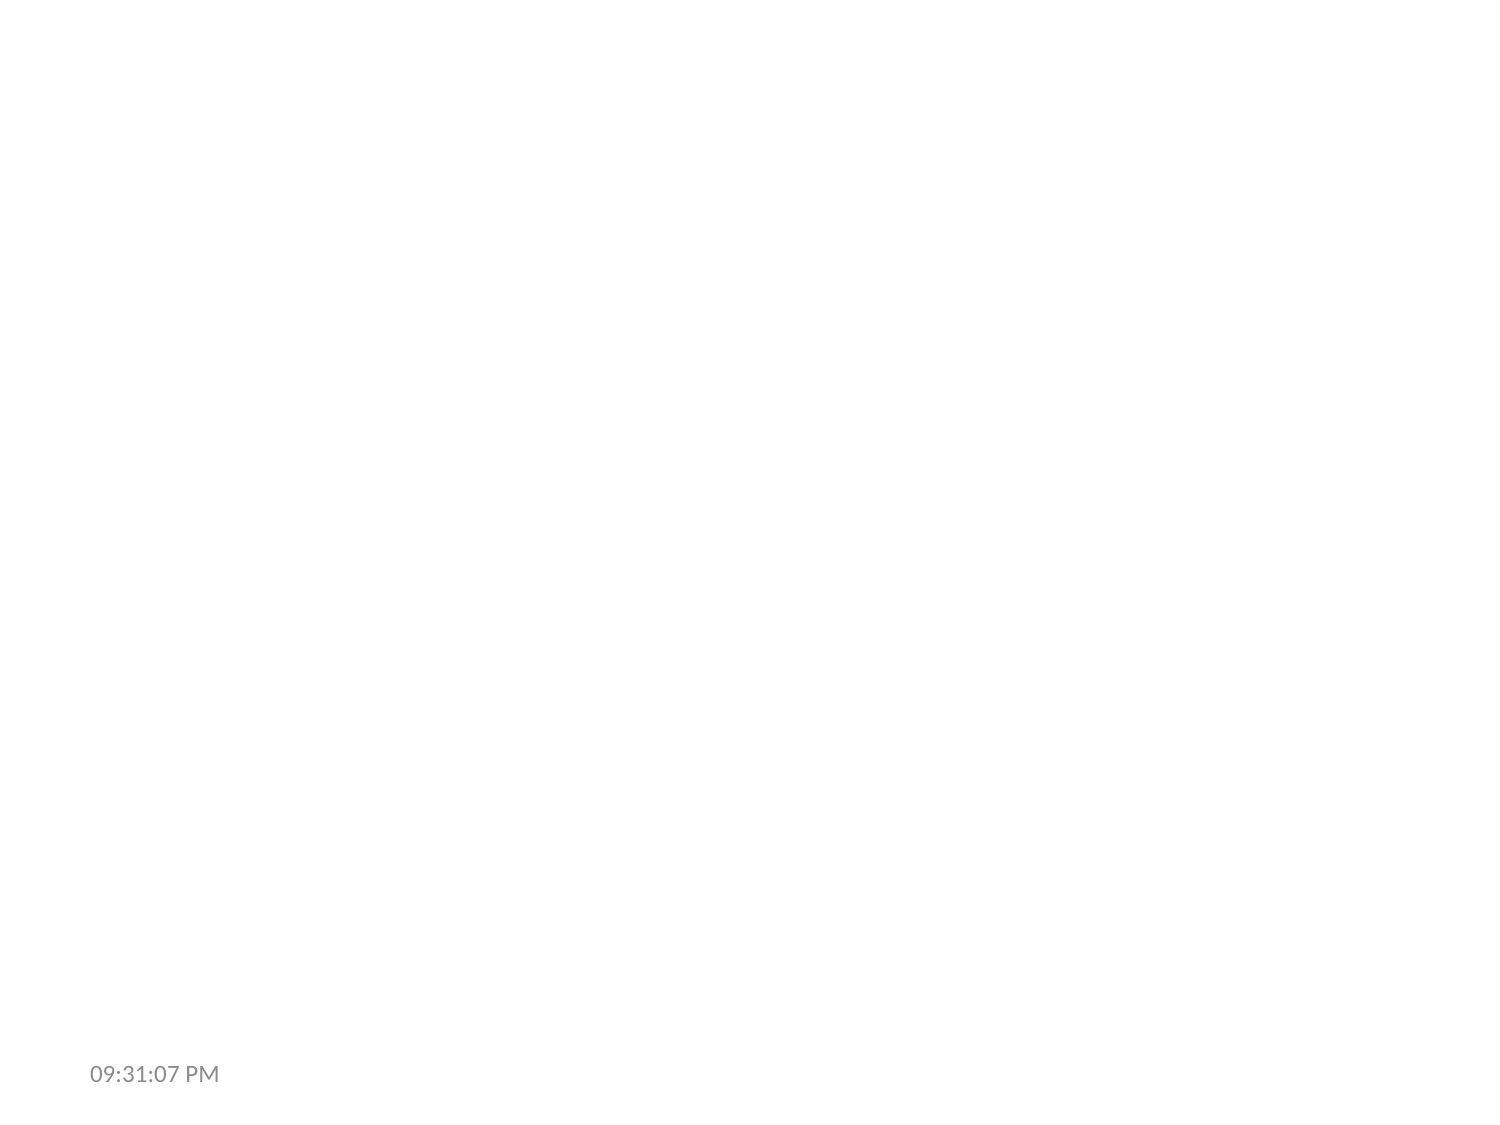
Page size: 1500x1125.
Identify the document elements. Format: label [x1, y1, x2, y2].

slide_number [75, 1042, 425, 1103]
